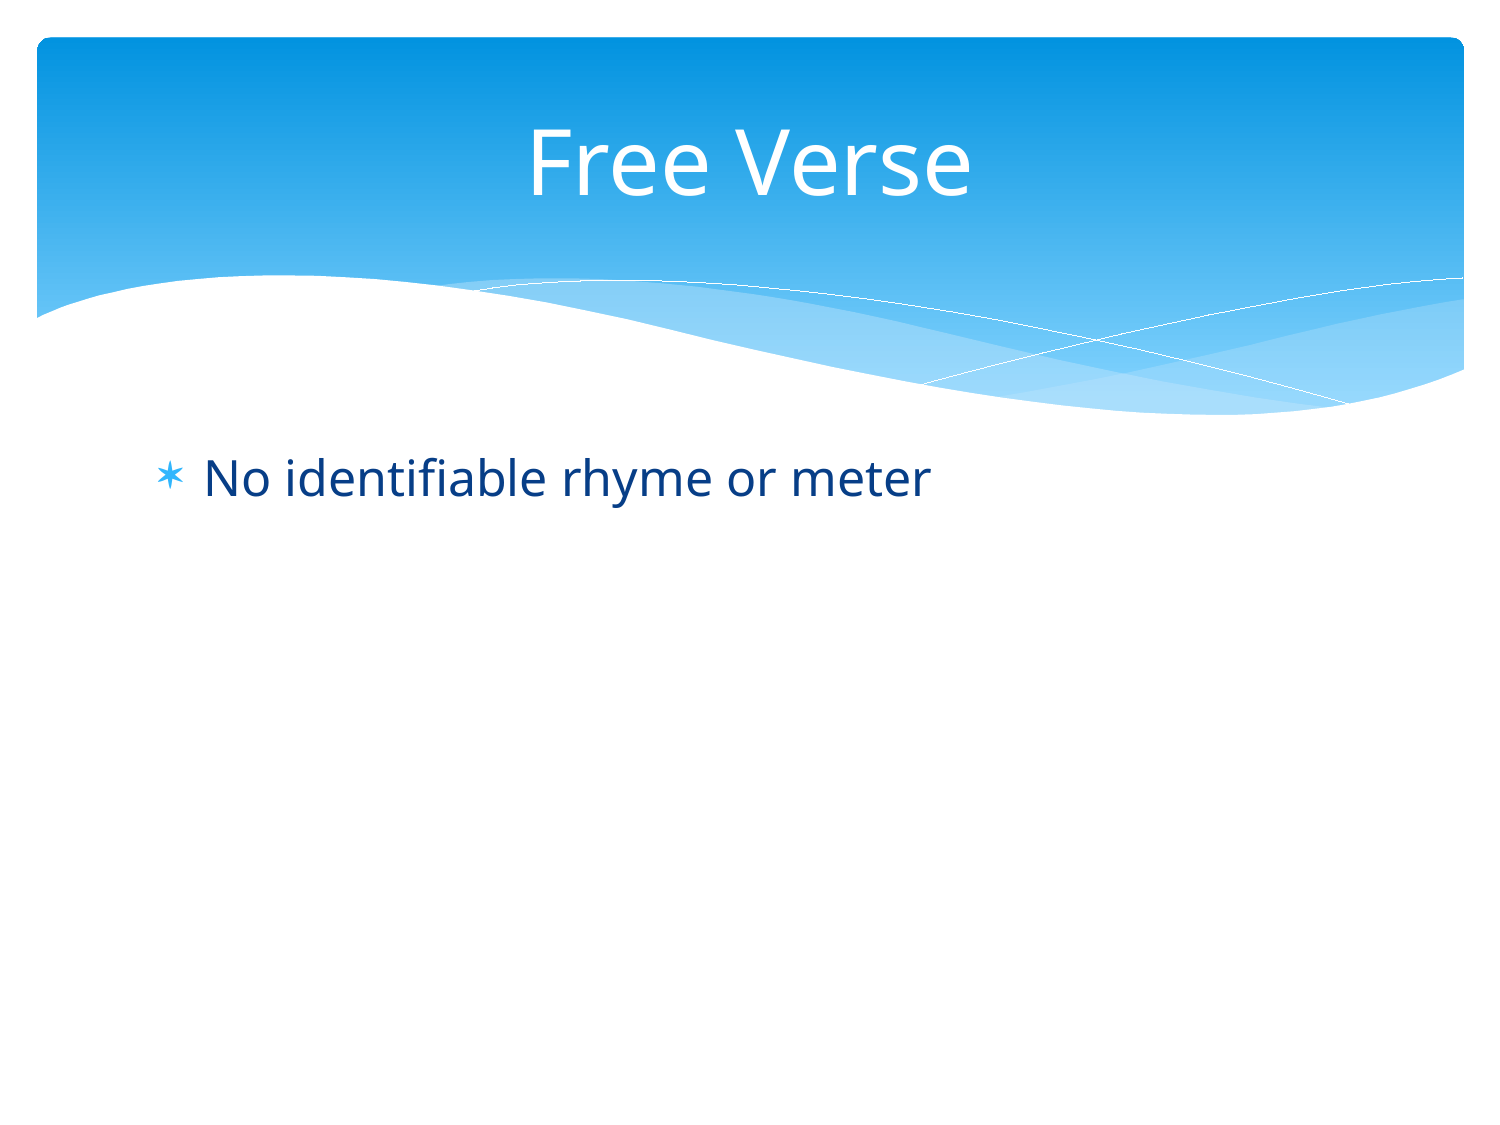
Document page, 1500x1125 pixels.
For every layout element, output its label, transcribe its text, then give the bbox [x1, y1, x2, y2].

title Free Verse [75, 55, 1425, 261]
list No identifiable rhyme or meter [143, 438, 1359, 1005]
